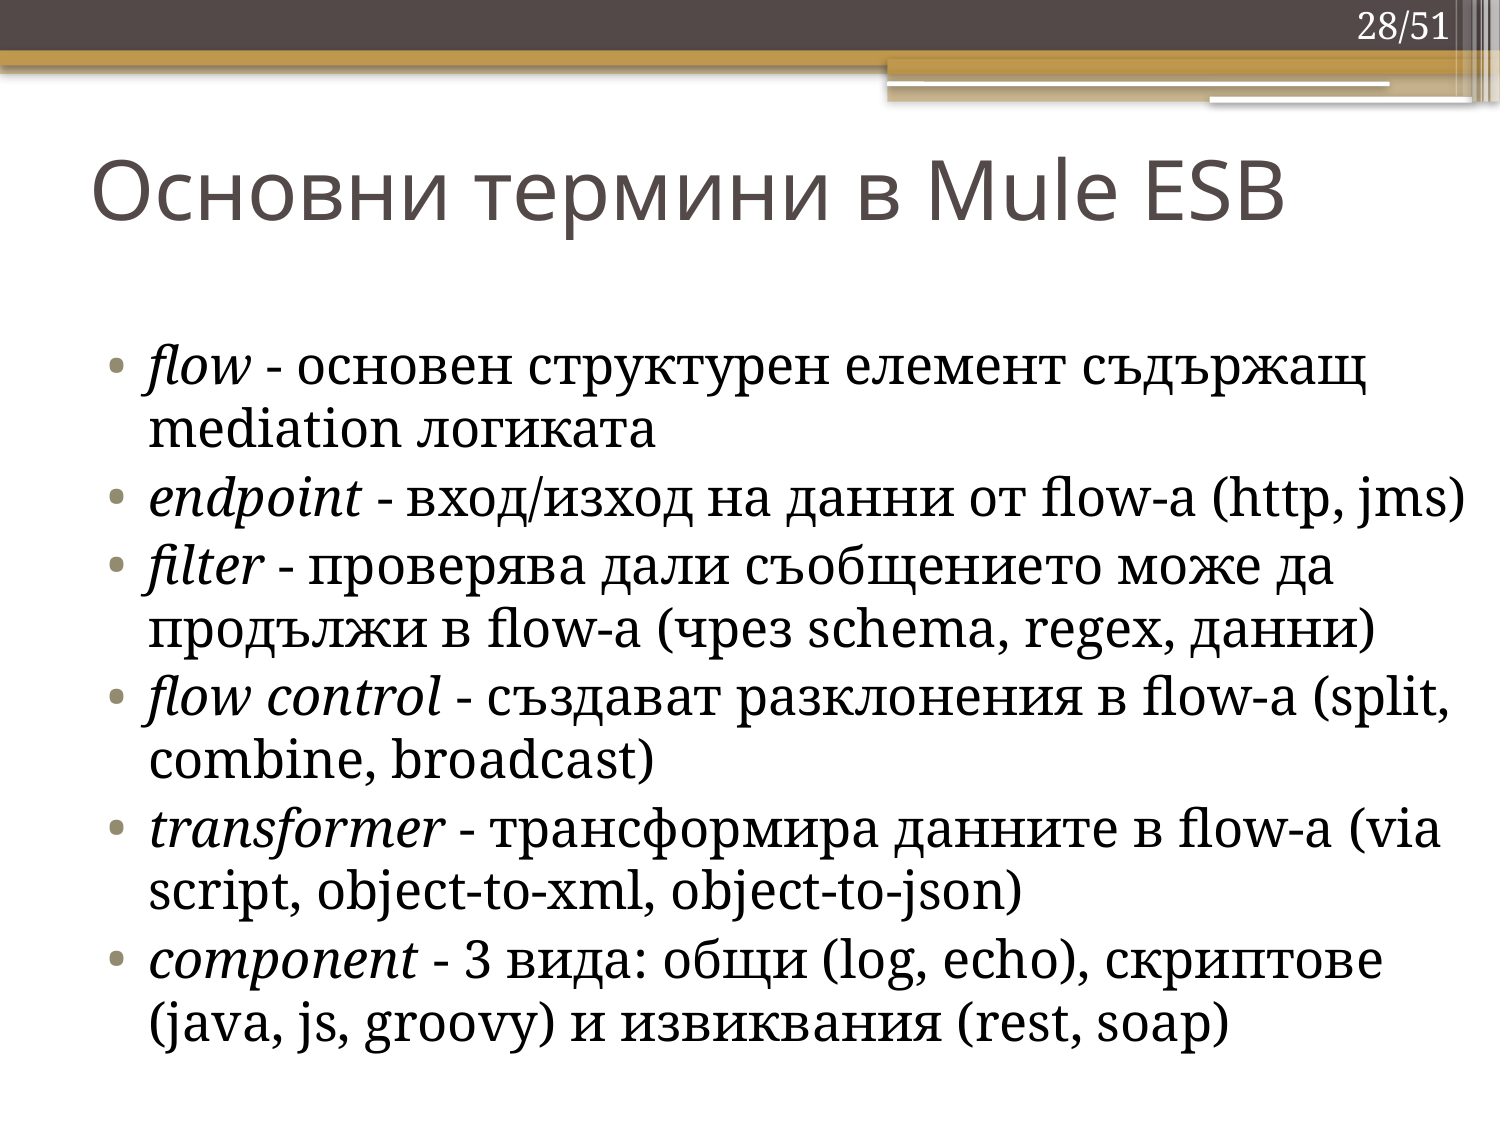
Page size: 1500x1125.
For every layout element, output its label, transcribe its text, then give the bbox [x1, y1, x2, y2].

title Основни термини в Mule ESB [75, 99, 1425, 275]
list flow - основен структурен елемент съдържащ mediation логиката endpoint - вход/изход на данни от flow-а (http, jms) filter - проверява дали съобщението може да продължи в flow-а (чрез schema, regex, данни) flow control - създават разклонения в flow-а (split, combine, broadcast) transformer - трансформира данните в flow-a (via script, object-to-xml, object-to-json) component - 3 вида: общи (log, echo), скриптове (java, js, groovy) и извиквания (rest, soap) [75, 324, 1488, 1088]
slide_number 28/51 [1299, 0, 1466, 61]
